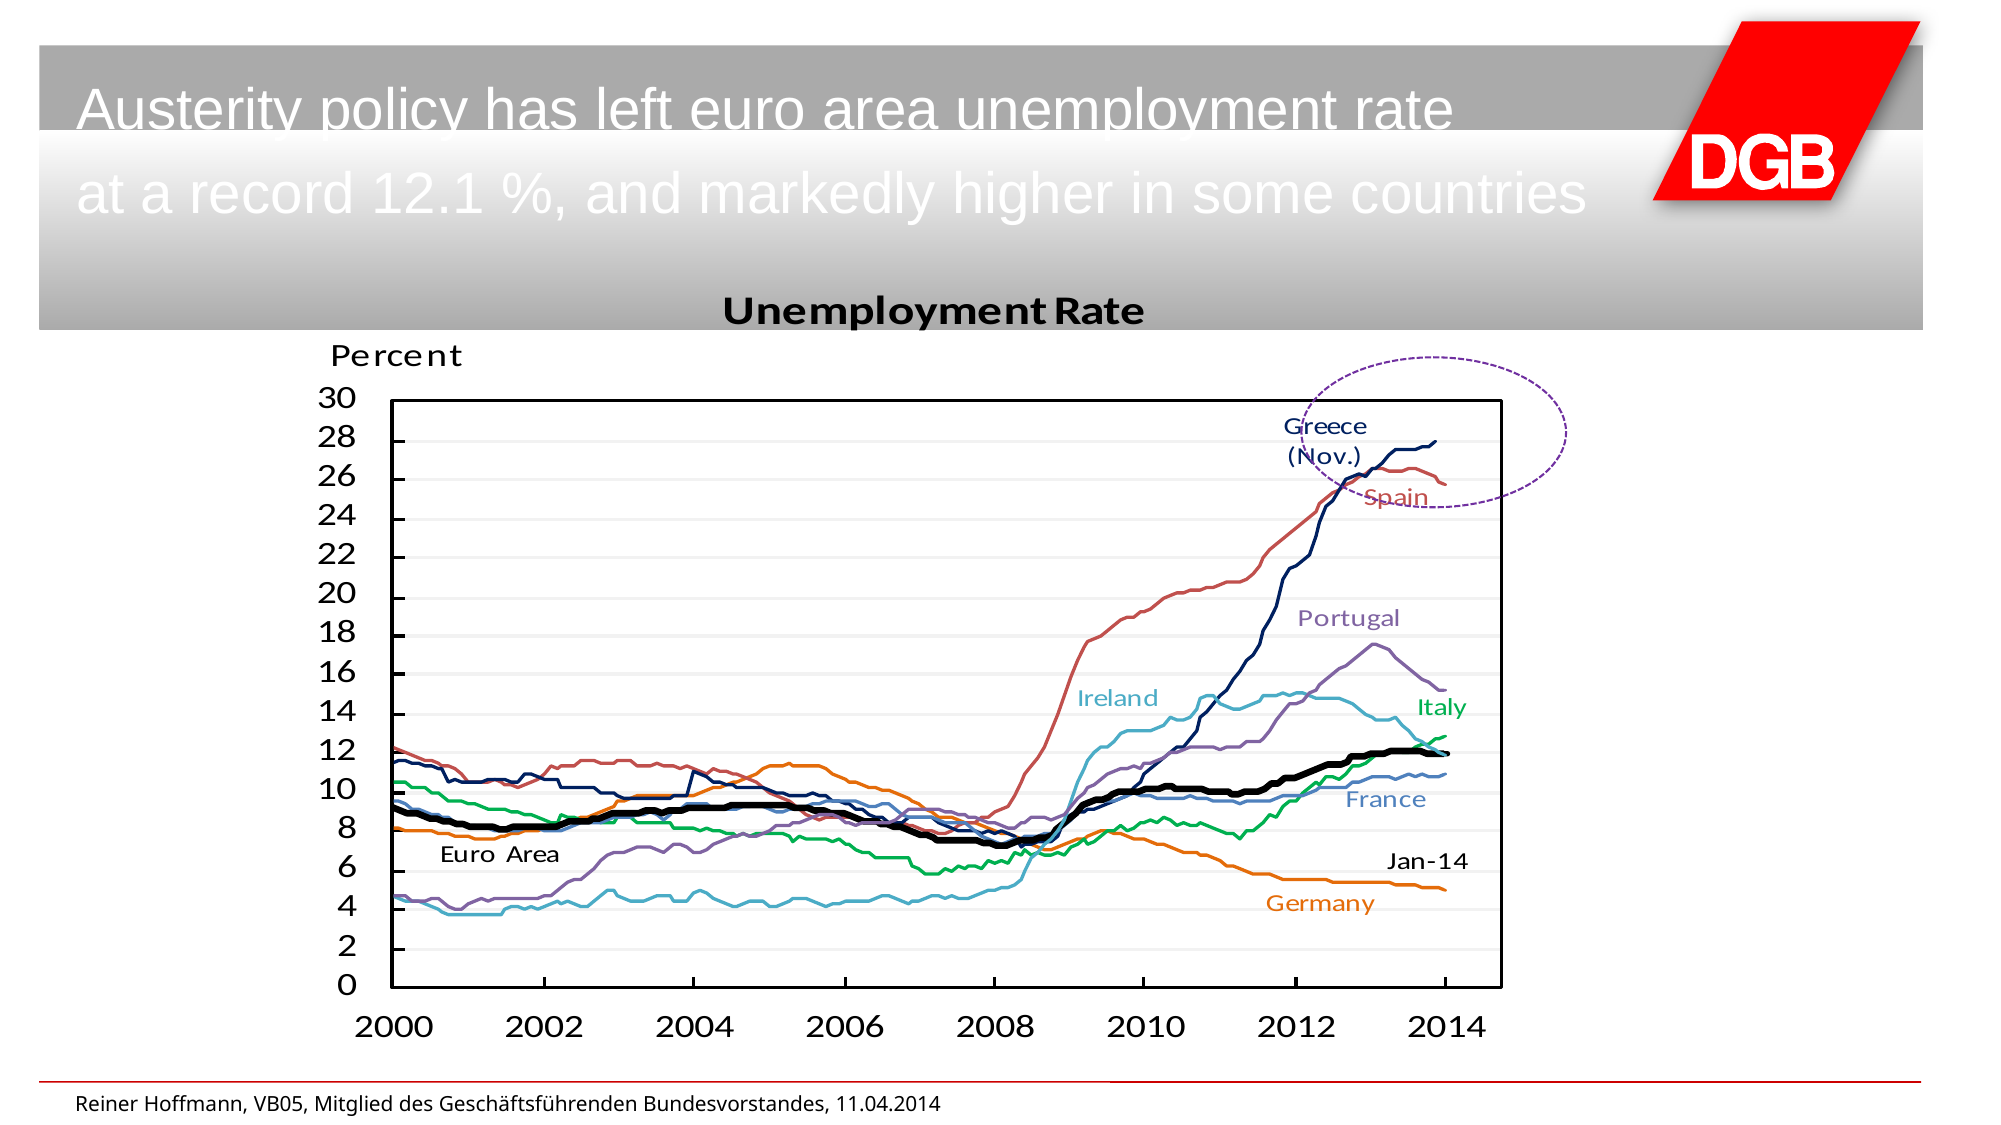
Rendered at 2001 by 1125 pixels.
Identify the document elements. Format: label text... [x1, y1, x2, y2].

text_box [297, 274, 1567, 1052]
footer Reiner Hoffmann, VB05, Mitglied des Geschäftsführenden Bundesvorstandes, 11.04.2014 [75, 1082, 1221, 1125]
title Austerity policy has left euro area unemployment rate at a record 12.1 %, and markedly higher in some countries [75, 55, 1770, 229]
